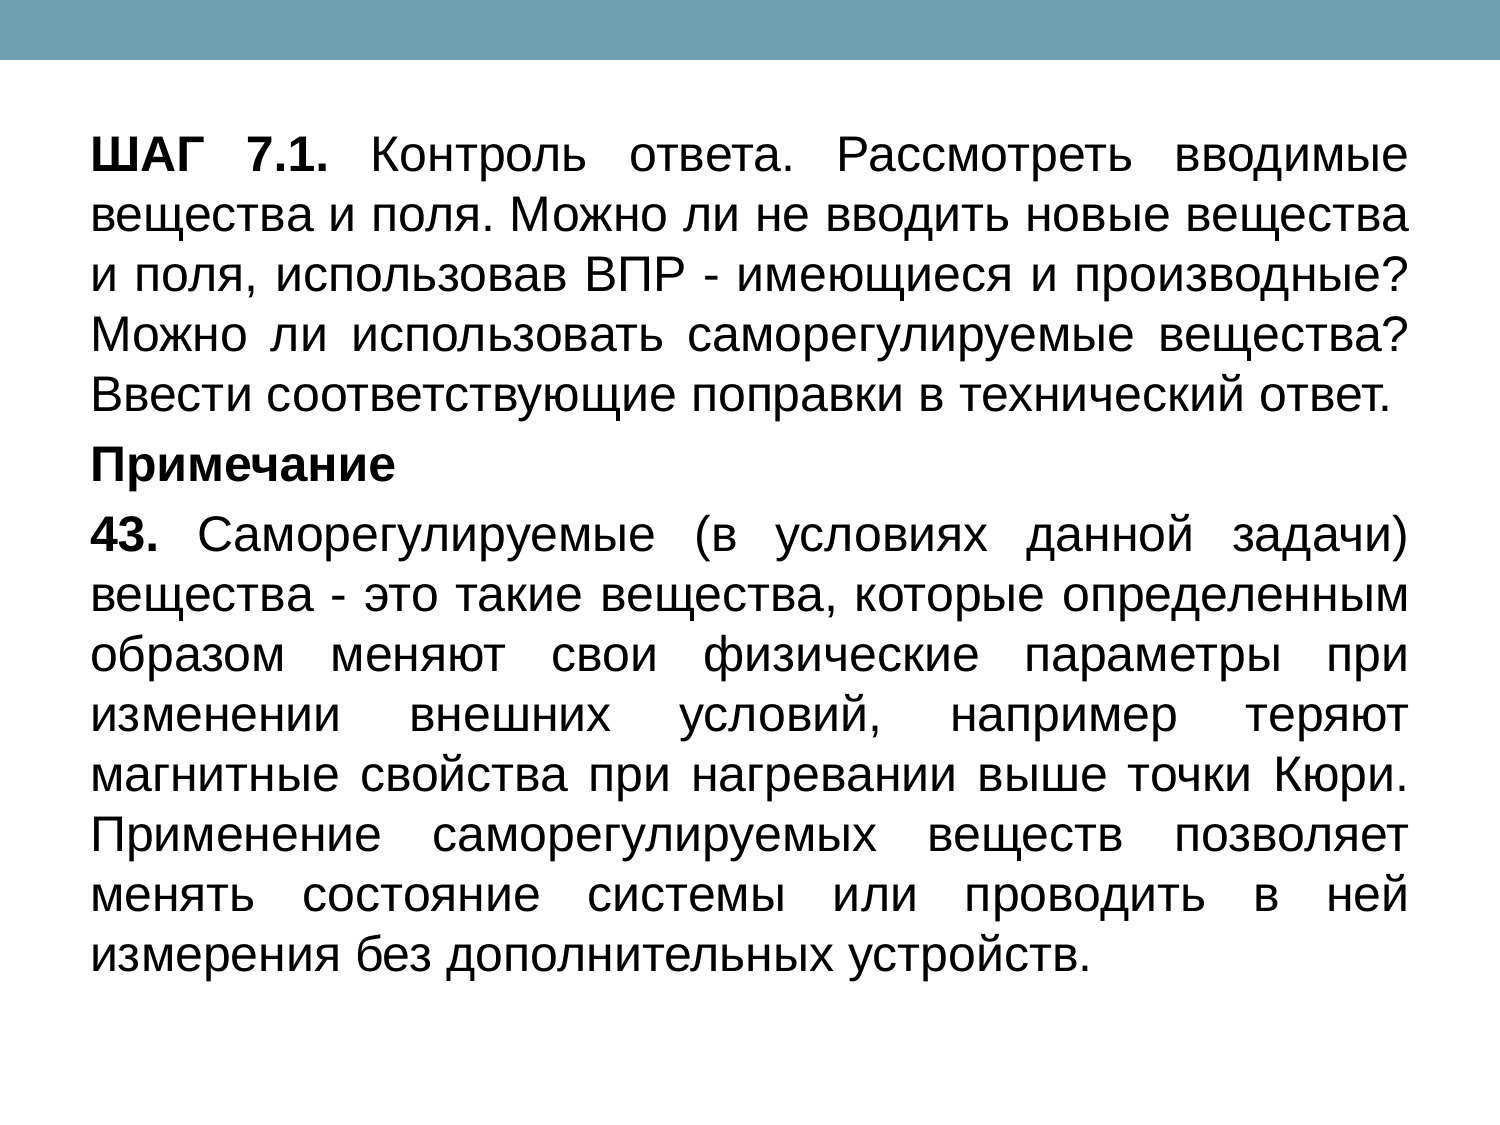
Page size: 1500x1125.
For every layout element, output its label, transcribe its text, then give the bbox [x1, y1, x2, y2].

list ШАГ 7.1. Контроль ответа. Рассмотреть вводимые вещества и поля. Можно ли не вводить новые вещества и поля, использовав ВПР - имеющиеся и производные? Можно ли использовать саморегулируемые вещества? Ввести соответствующие поправки в технический ответ. Примечание 43. Саморегулируемые (в условиях данной задачи) вещества - это такие вещества, которые определенным образом меняют свои физические параметры при изменении внешних условий, например теряют магнитные свойства при нагревании выше точки Кюри. Применение саморегулируемых веществ позволяет менять состояние системы или проводить в ней измерения без дополнительных устройств. [75, 113, 1425, 1063]
